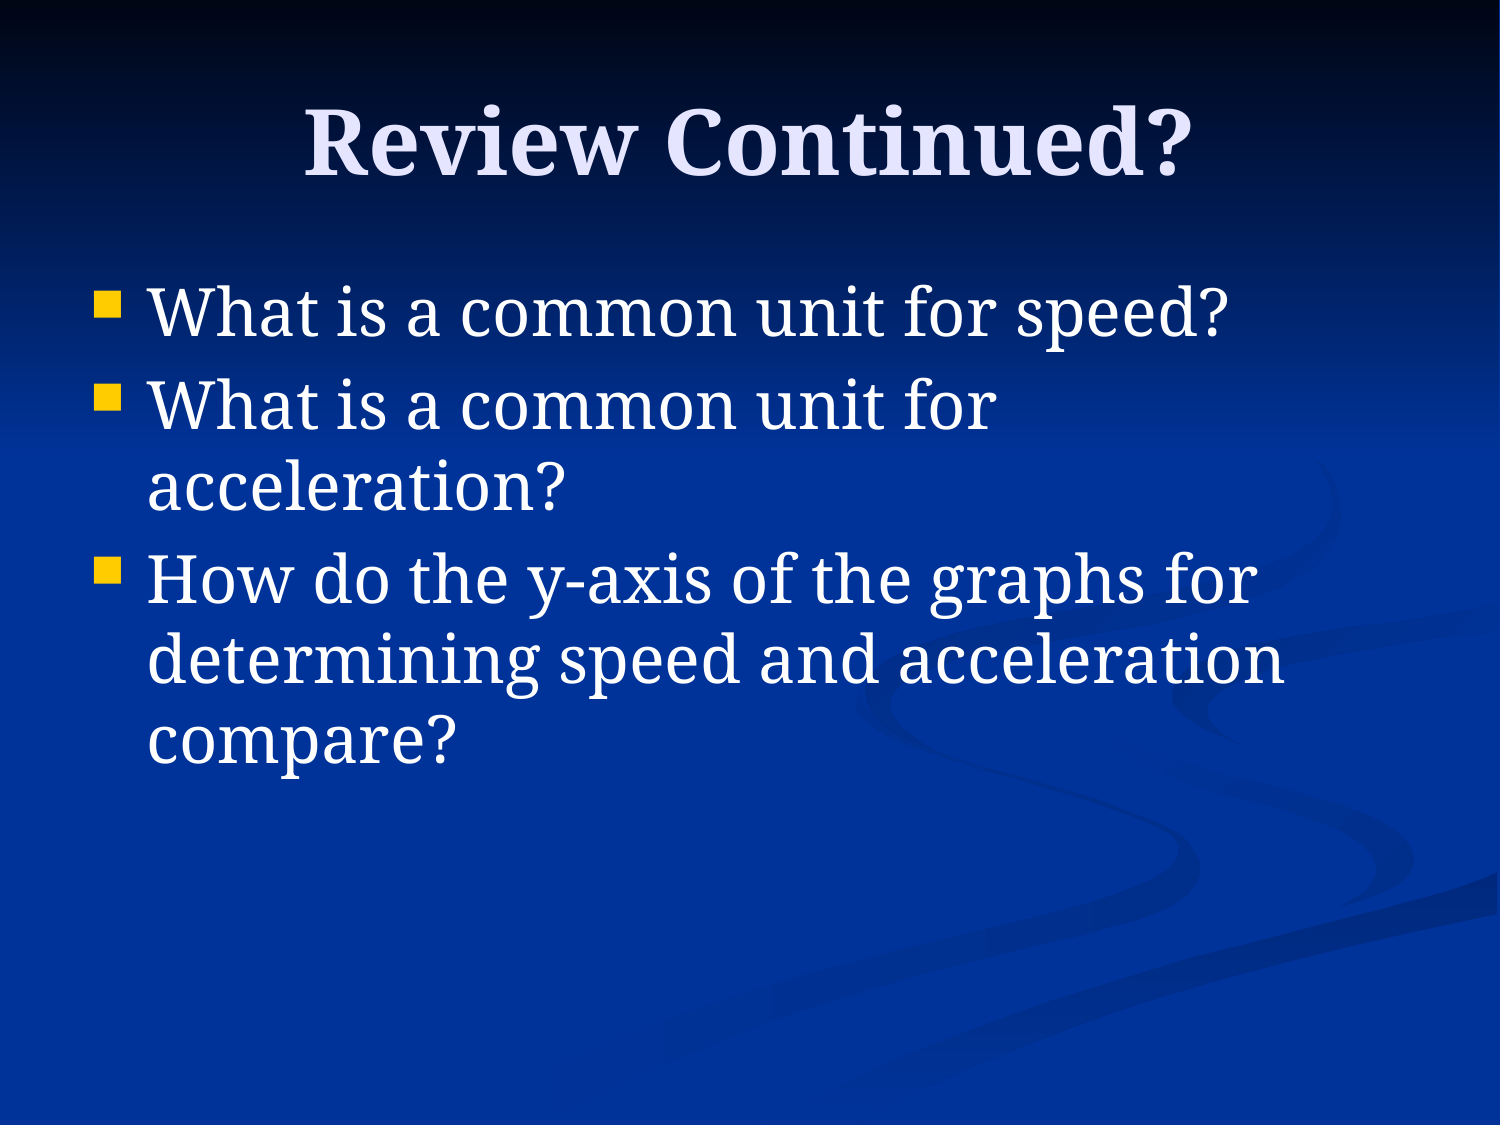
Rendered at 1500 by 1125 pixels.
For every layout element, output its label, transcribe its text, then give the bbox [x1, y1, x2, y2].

title Review Continued? [74, 44, 1426, 233]
list What is a common unit for speed? What is a common unit for acceleration? How do the y-axis of the graphs for determining speed and acceleration compare? [74, 262, 1426, 1006]
